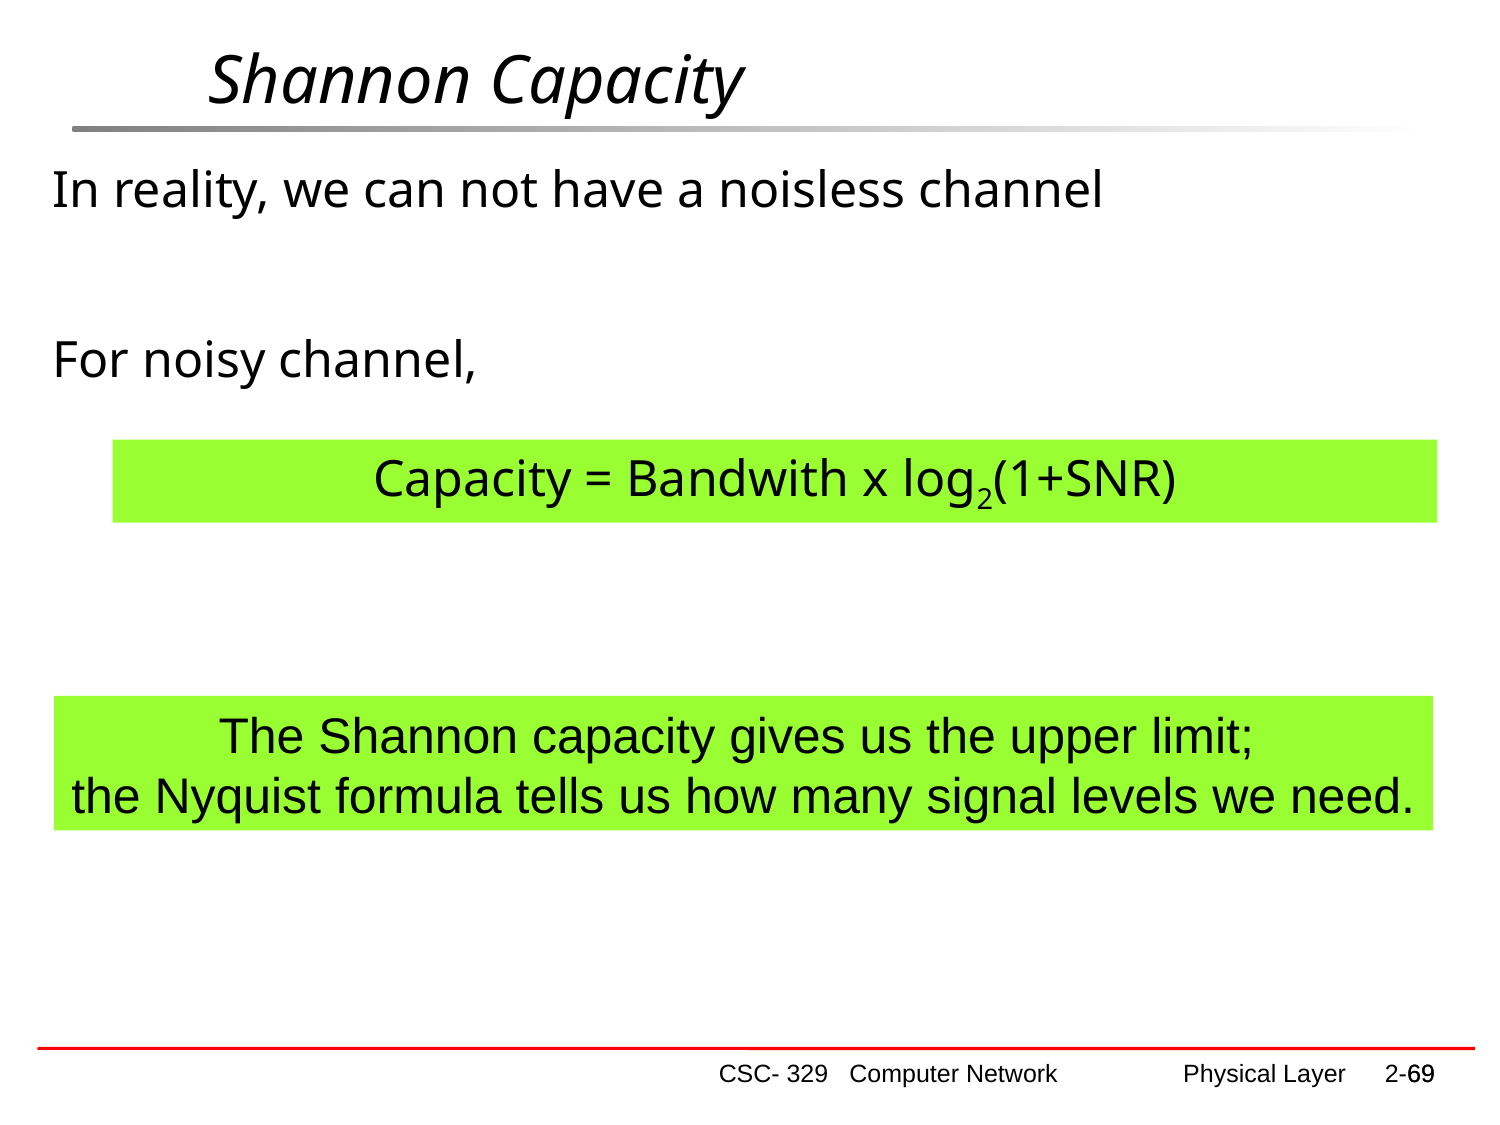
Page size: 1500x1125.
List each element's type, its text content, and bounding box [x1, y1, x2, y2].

text_box Shannon Capacity [193, 29, 760, 125]
text_box The Shannon capacity gives us the upper limit; the Nyquist formula tells us how many signal levels we need. [53, 695, 1434, 831]
slide_number 2-69 [1338, 1049, 1451, 1125]
text_box [72, 126, 1423, 132]
footer CSC- 329 Computer Network Physical Layer [615, 1049, 1338, 1125]
text_box Capacity = Bandwith x log2(1+SNR) [112, 439, 1438, 523]
text_box In reality, we can not have a noisless channel For noisy channel, [37, 149, 1438, 395]
